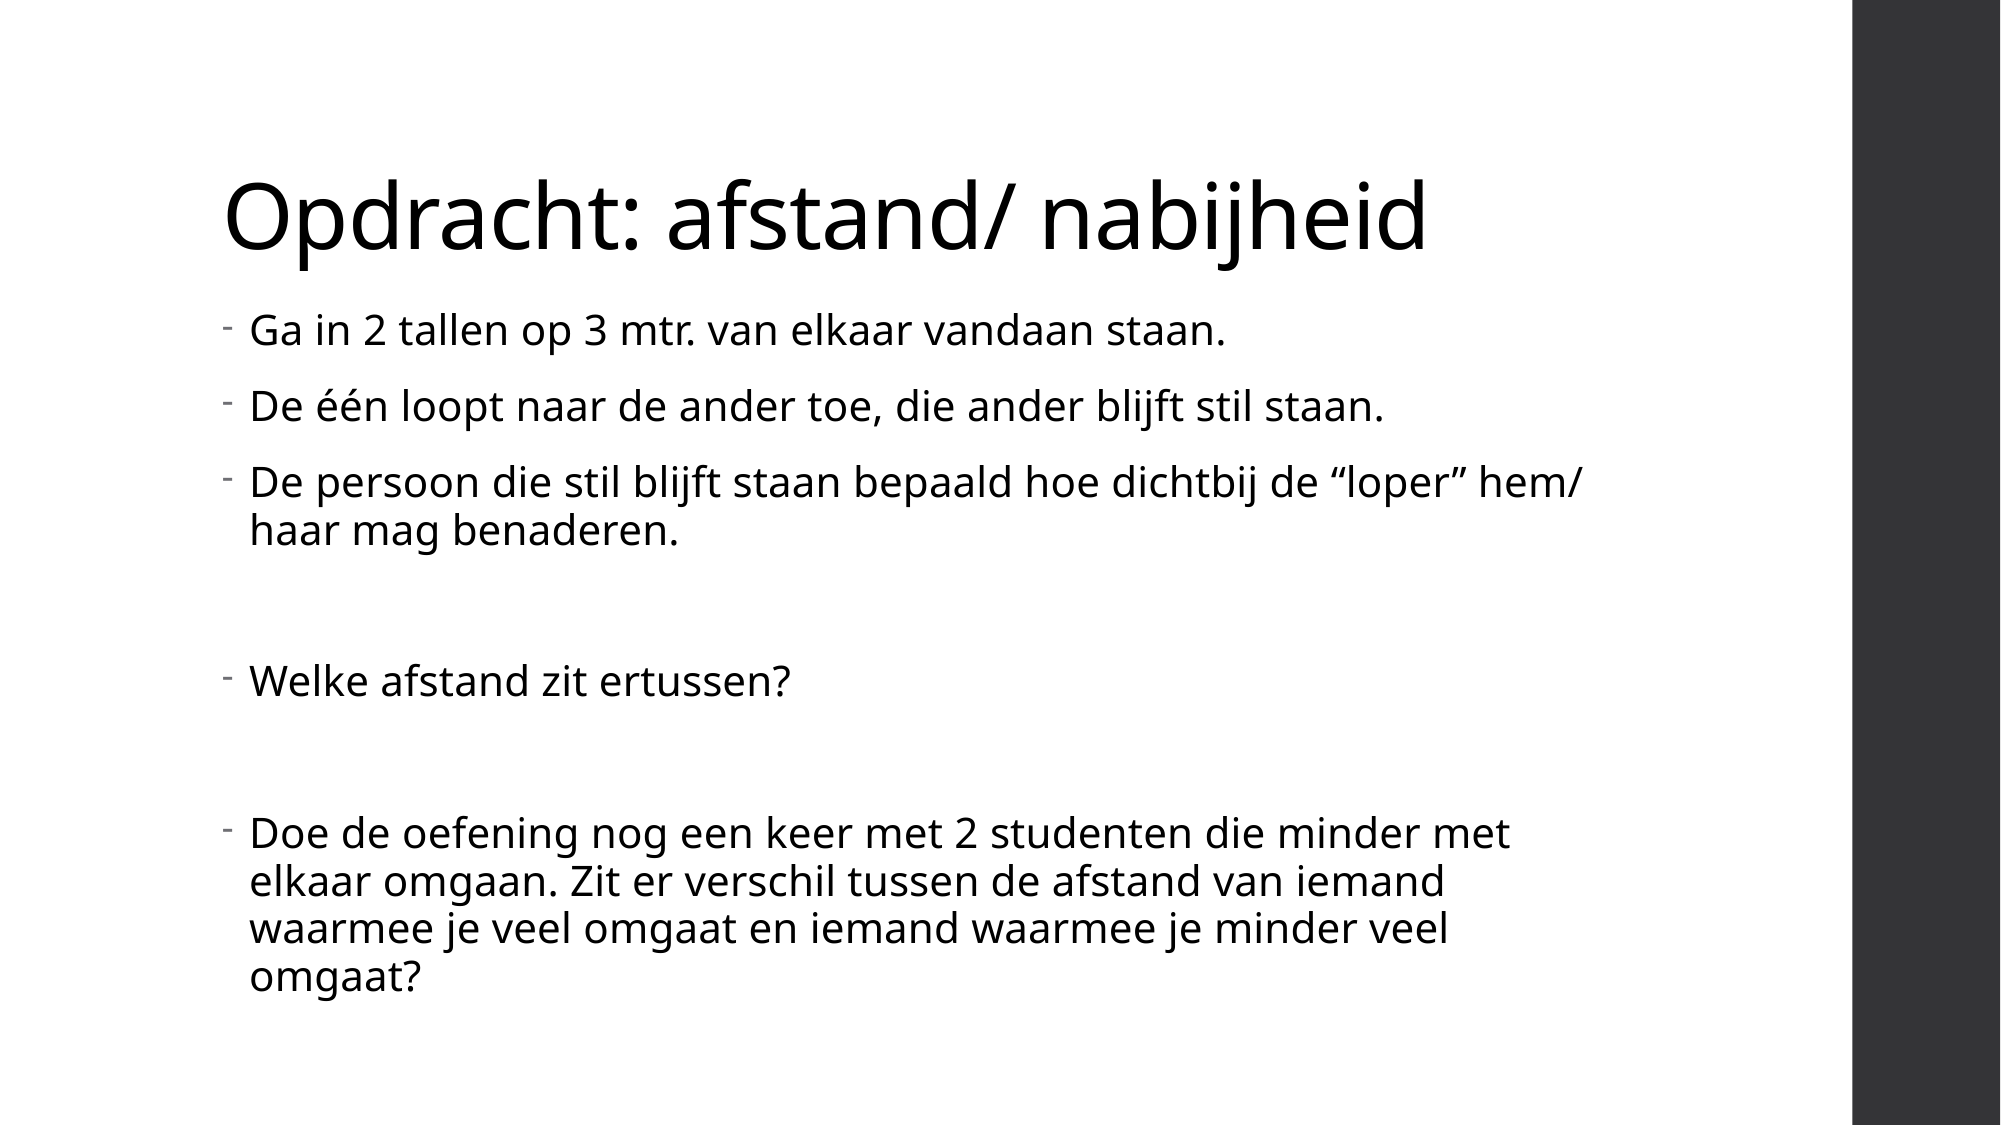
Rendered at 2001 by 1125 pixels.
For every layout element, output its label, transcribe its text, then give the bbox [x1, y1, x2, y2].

list Ga in 2 tallen op 3 mtr. van elkaar vandaan staan. De één loopt naar de ander toe, die ander blijft stil staan. De persoon die stil blijft staan bepaald hoe dichtbij de “loper” hem/ haar mag benaderen. Welke afstand zit ertussen? Doe de oefening nog een keer met 2 studenten die minder met elkaar omgaan. Zit er verschil tussen de afstand van iemand waarmee je veel omgaat en iemand waarmee je minder veel omgaat? [206, 299, 1617, 1014]
title Opdracht: afstand/ nabijheid [206, 60, 1797, 278]
